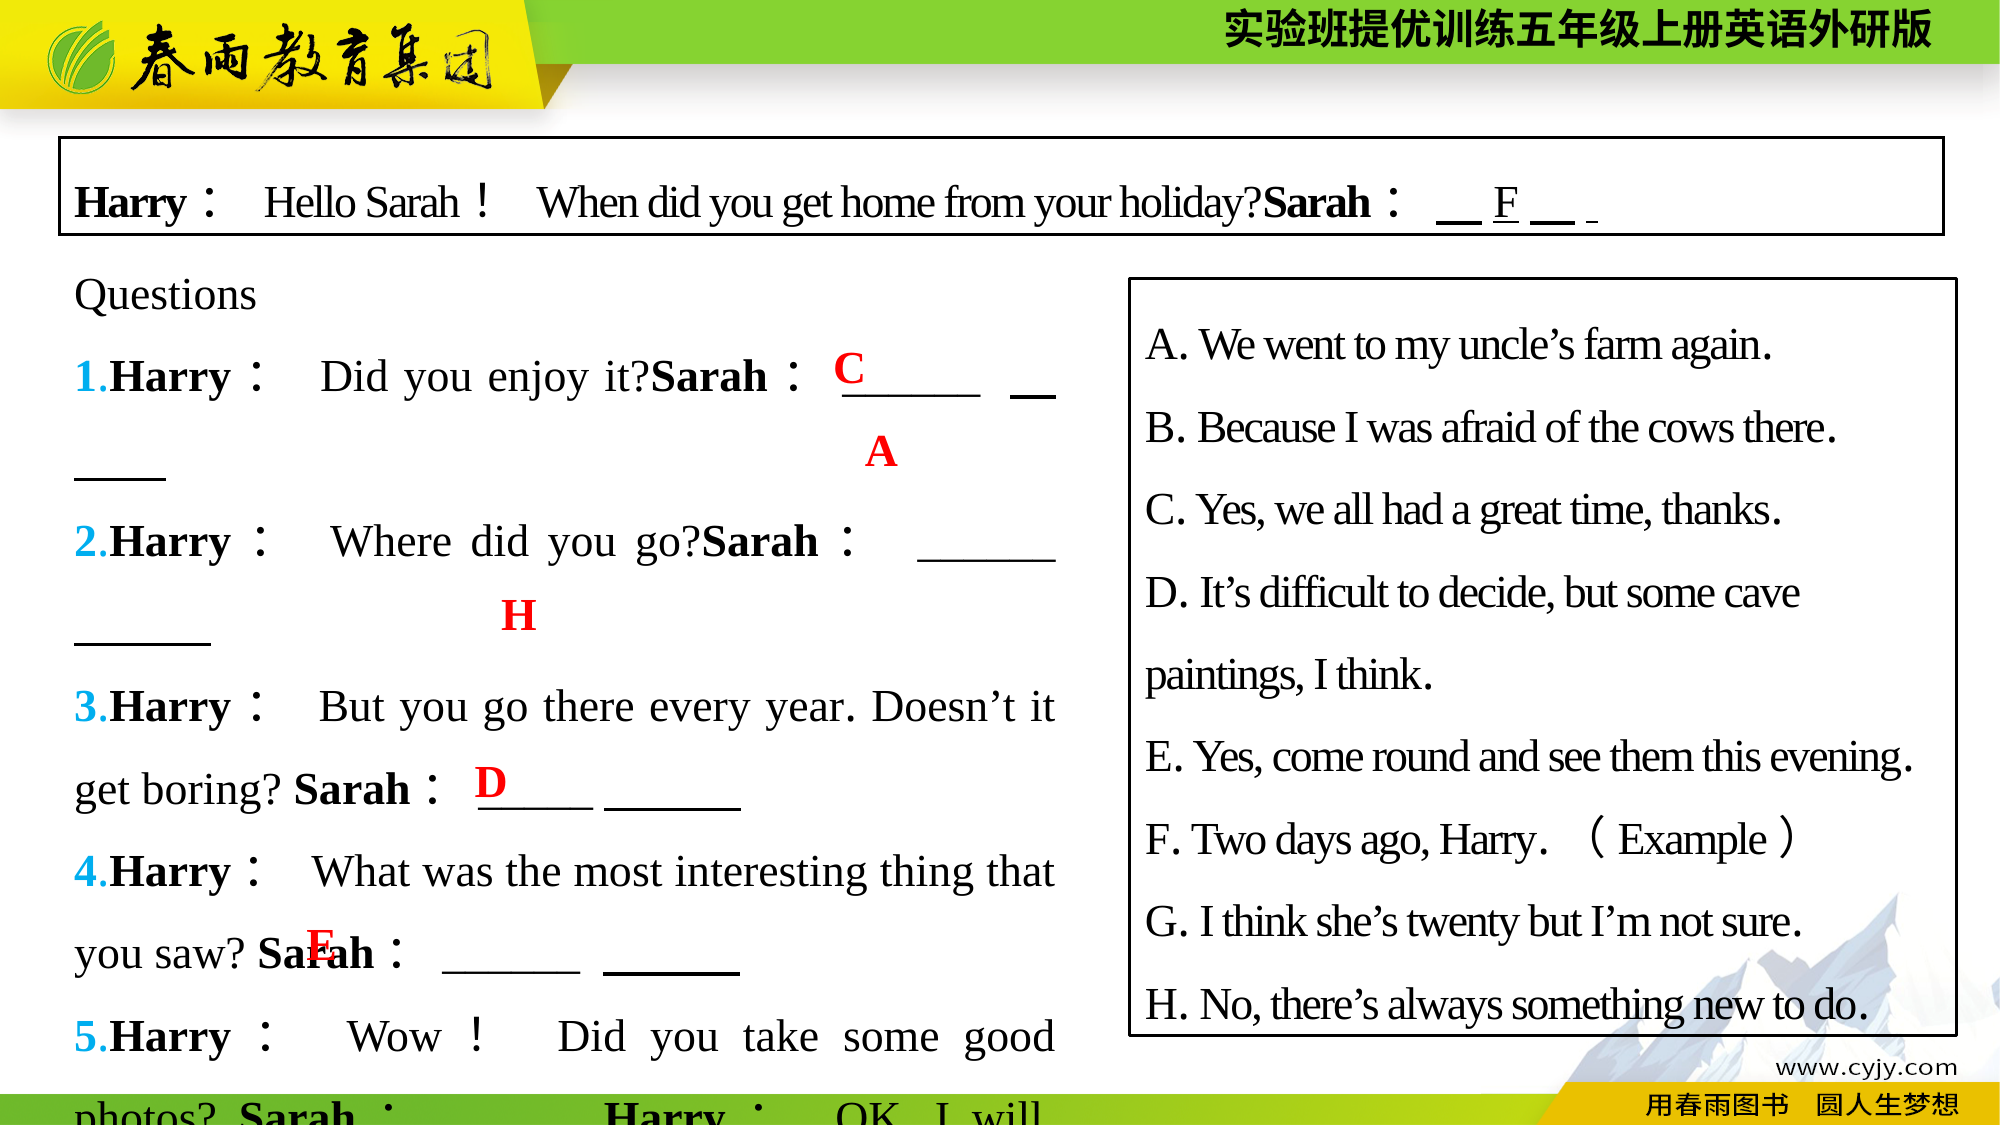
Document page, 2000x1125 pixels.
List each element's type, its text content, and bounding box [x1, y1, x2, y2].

text_box Harry： Hello Sarah！ When did you get home from your holiday?Sarah： F . [59, 137, 1944, 235]
text_box H [486, 576, 552, 647]
text_box A [850, 413, 914, 483]
text_box A. We went to my uncle’s farm again. B. Because I was afraid of the cows there. C. Yes, we all had a great time, thanks. D. It’s difficult to decide, but some cave paintings, I think. E. Yes, come round and see them this evening. F. Two days ago, Harry.（Example） G. I think she’s twenty but I’m not sure. H. No, there’s always something new to do. [1129, 278, 1957, 1036]
picture [0, 0, 2000, 1125]
text_box D [459, 743, 523, 814]
text_box C [818, 330, 882, 401]
text_box E [291, 906, 352, 977]
list Questions 1.Harry： Did you enjoy it?Sarah：______ 2.Harry： Where did you go?Sarah： ______ 3.Harry： But you go there every year. Doesn’t it get boring? Sarah：_____ 4.Harry： What was the most interesting thing that you saw? Sarah：______ 5.Harry： Wow！ Did you take some good photos? Sarah： ______Harry： OK, I will. Thanks！ [59, 235, 1071, 984]
